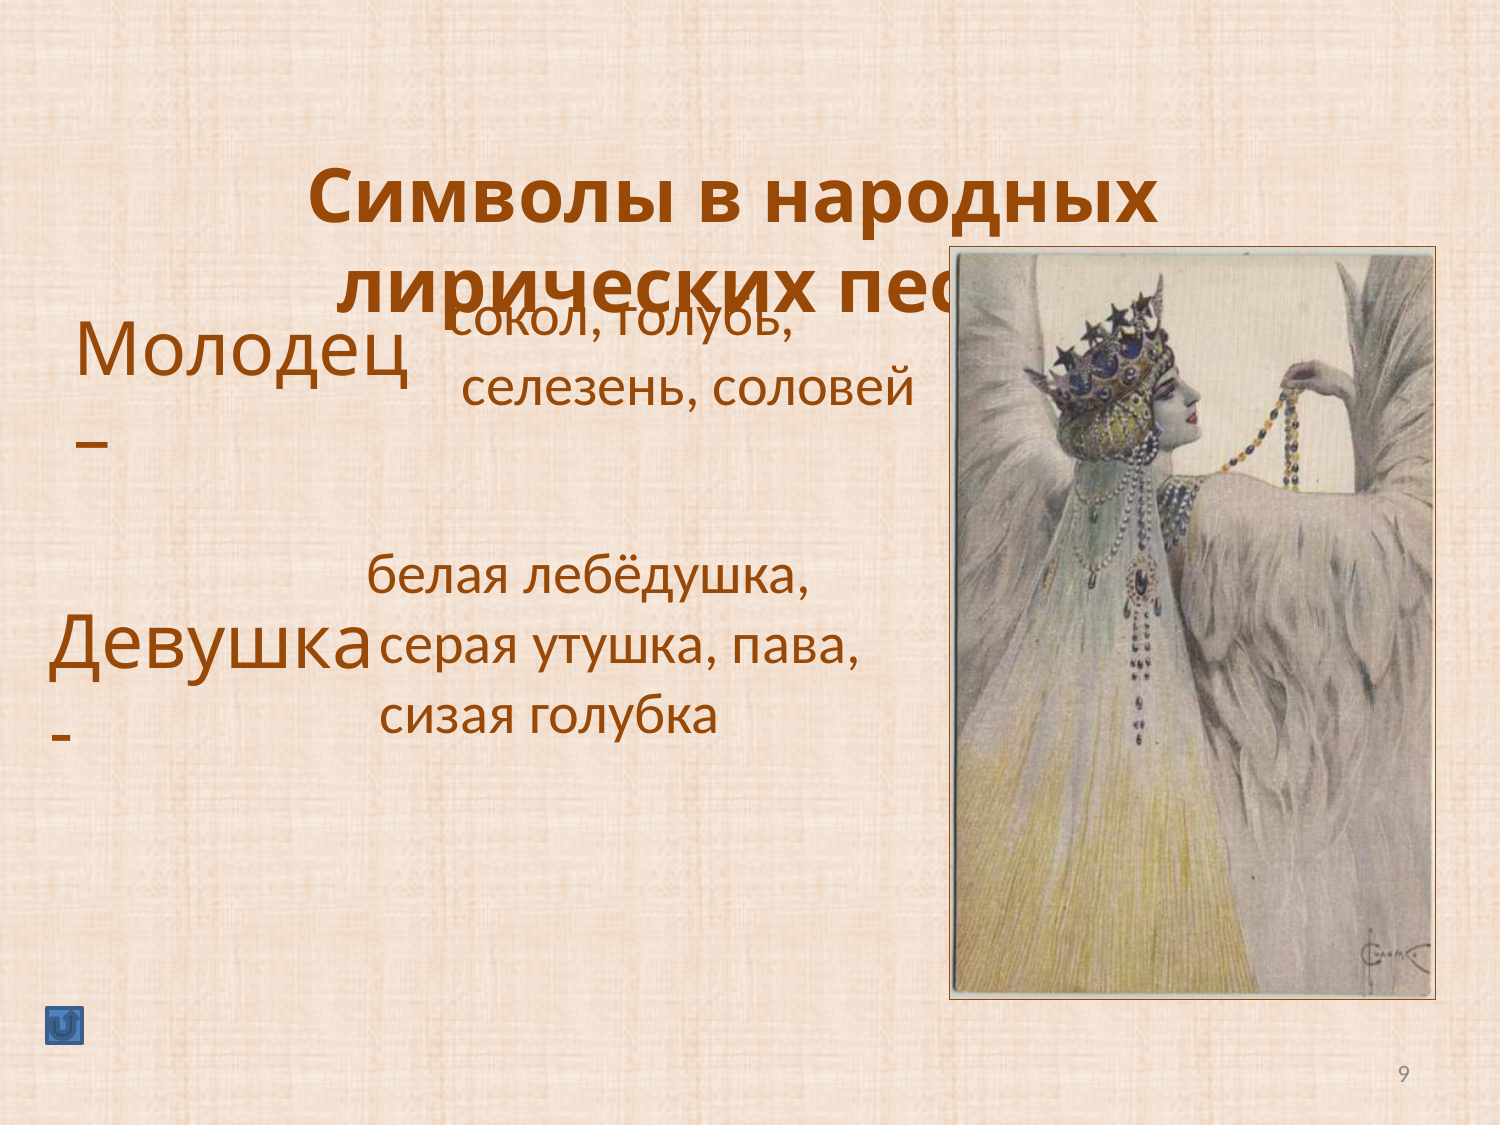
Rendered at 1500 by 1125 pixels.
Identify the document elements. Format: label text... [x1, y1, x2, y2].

text_box [45, 1006, 84, 1045]
slide_number 9 [1074, 1042, 1425, 1103]
text_box Девушка - [35, 585, 422, 781]
text_box Молодец – [58, 292, 457, 578]
text_box сокол, голубь, селезень, соловей [433, 269, 938, 425]
text_box белая лебёдушка, серая утушка, пава, сизая голубка [351, 527, 903, 753]
picture [948, 245, 1437, 1000]
text_box Символы в народных лирических песнях: [105, 140, 1360, 336]
